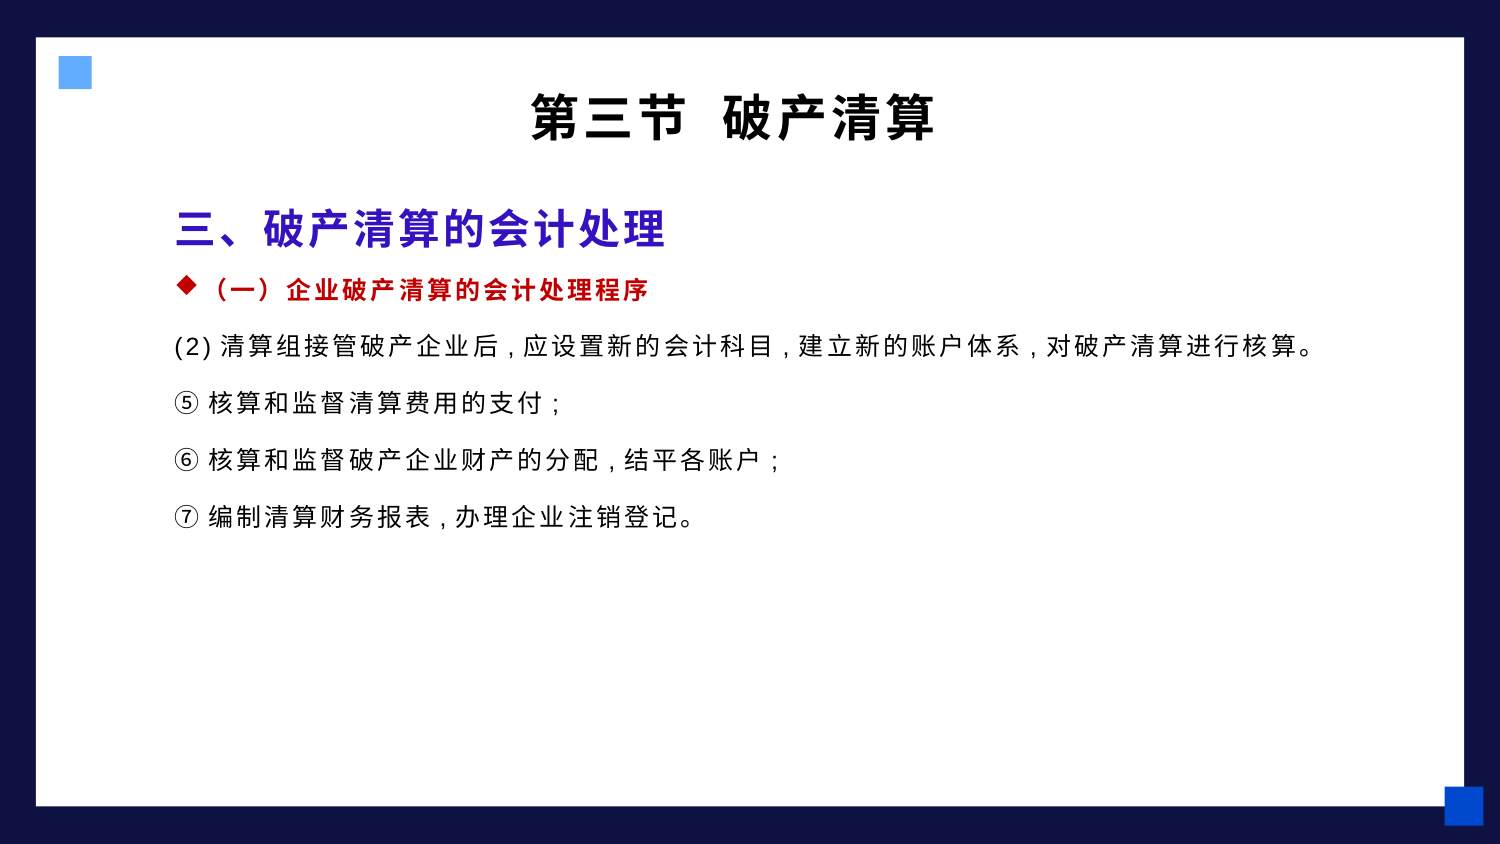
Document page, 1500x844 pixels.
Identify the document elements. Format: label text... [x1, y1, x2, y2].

text_box 第三节 破产清算 [514, 79, 966, 155]
title 三、破产清算的会计处理 [157, 173, 1343, 263]
list （一）企业破产清算的会计处理程序 (2)清算组接管破产企业后,应设置新的会计科目,建立新的账户体系,对破产清算进行核算。 ⑤核算和监督清算费用的支付; ⑥核算和监督破产企业财产的分配,结平各账户; ⑦编制清算财务报表,办理企业注销登记。 [157, 268, 1343, 693]
